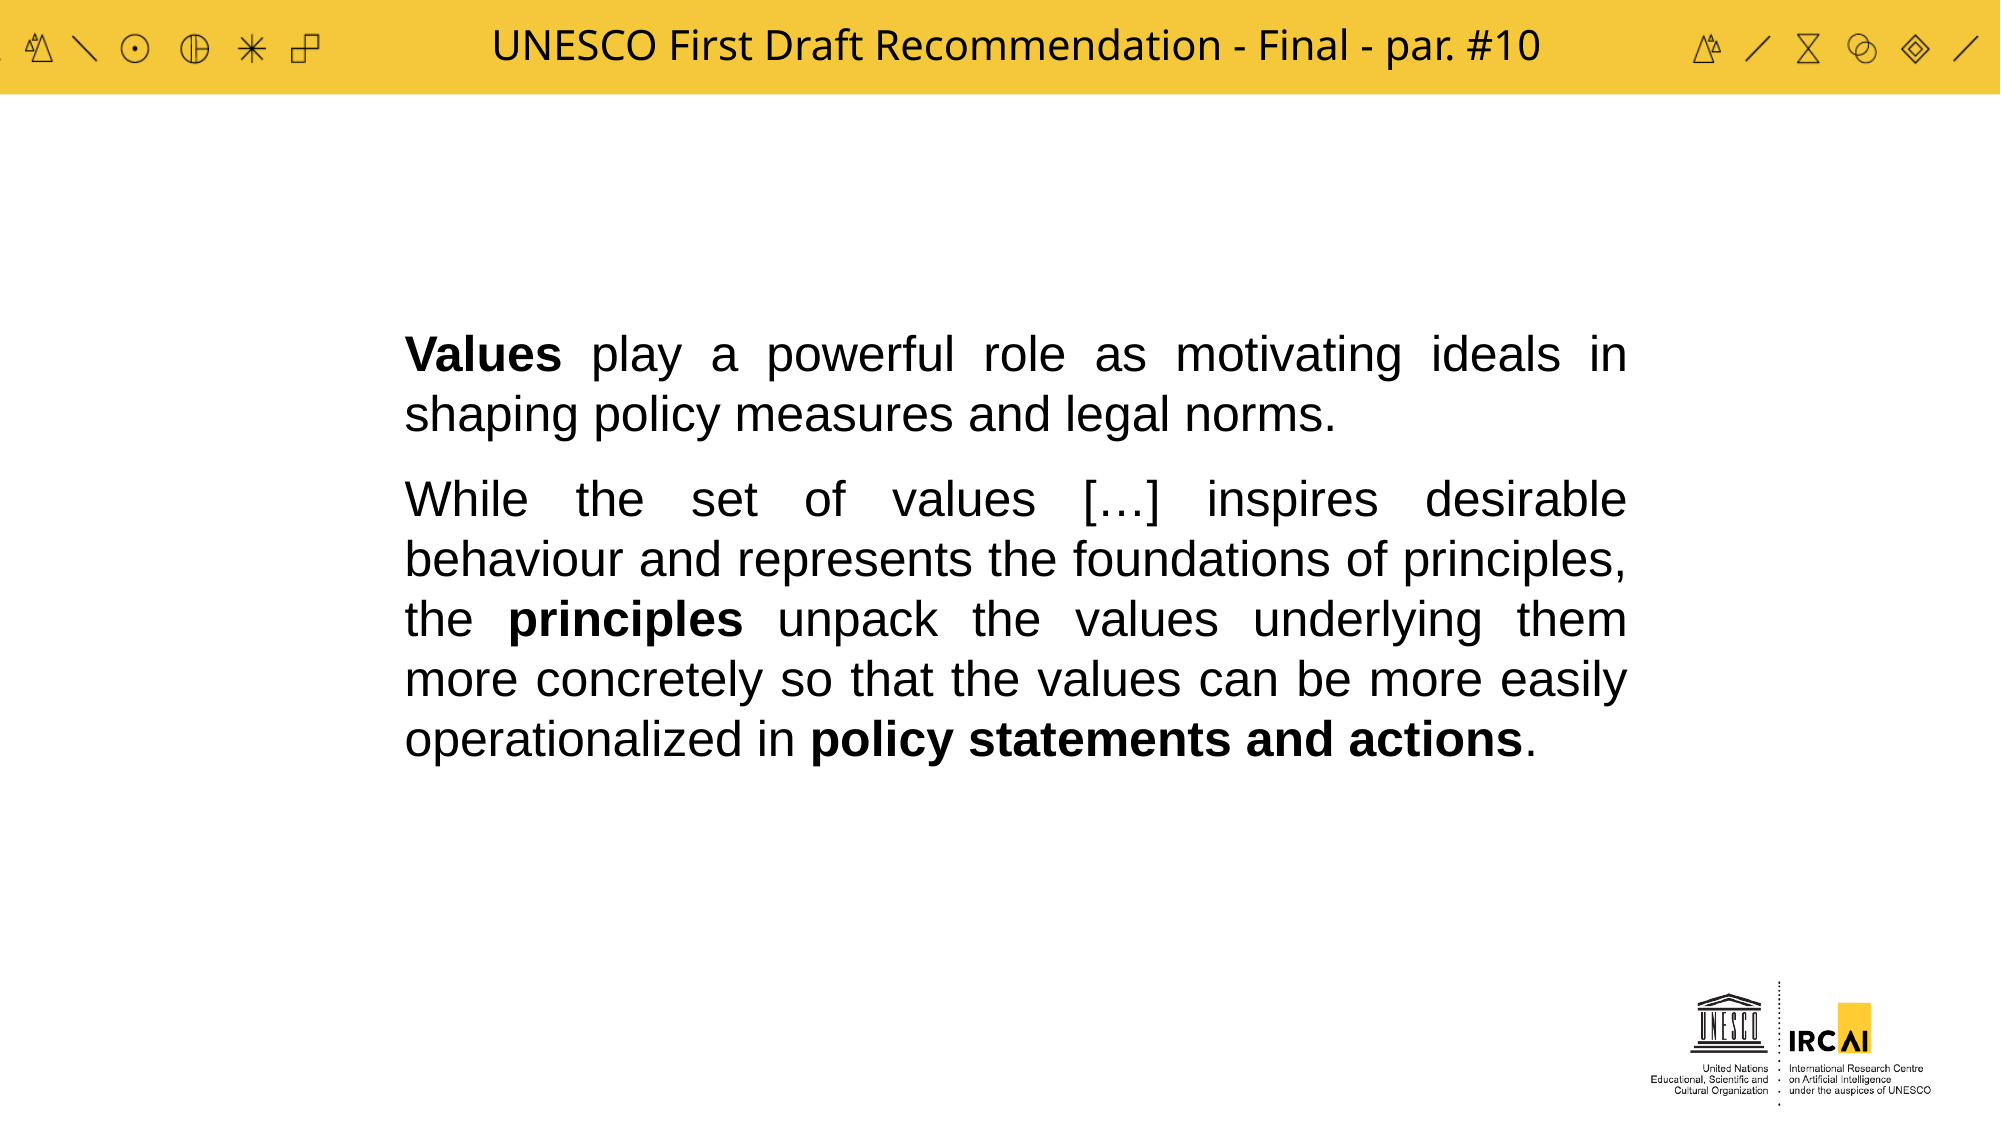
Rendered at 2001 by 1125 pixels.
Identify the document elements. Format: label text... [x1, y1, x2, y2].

picture [1687, 22, 1999, 70]
picture [0, 21, 338, 69]
title UNESCO First Draft Recommendation - Final - par. #10 [346, 0, 1687, 96]
picture [1651, 977, 1931, 1110]
list Values play a powerful role as motivating ideals in shaping policy measures and legal norms. While the set of values […] inspires desirable behaviour and represents the foundations of principles, the principles unpack the values underlying them more concretely so that the values can be more easily operationalized in policy statements and actions. [396, 313, 1637, 835]
